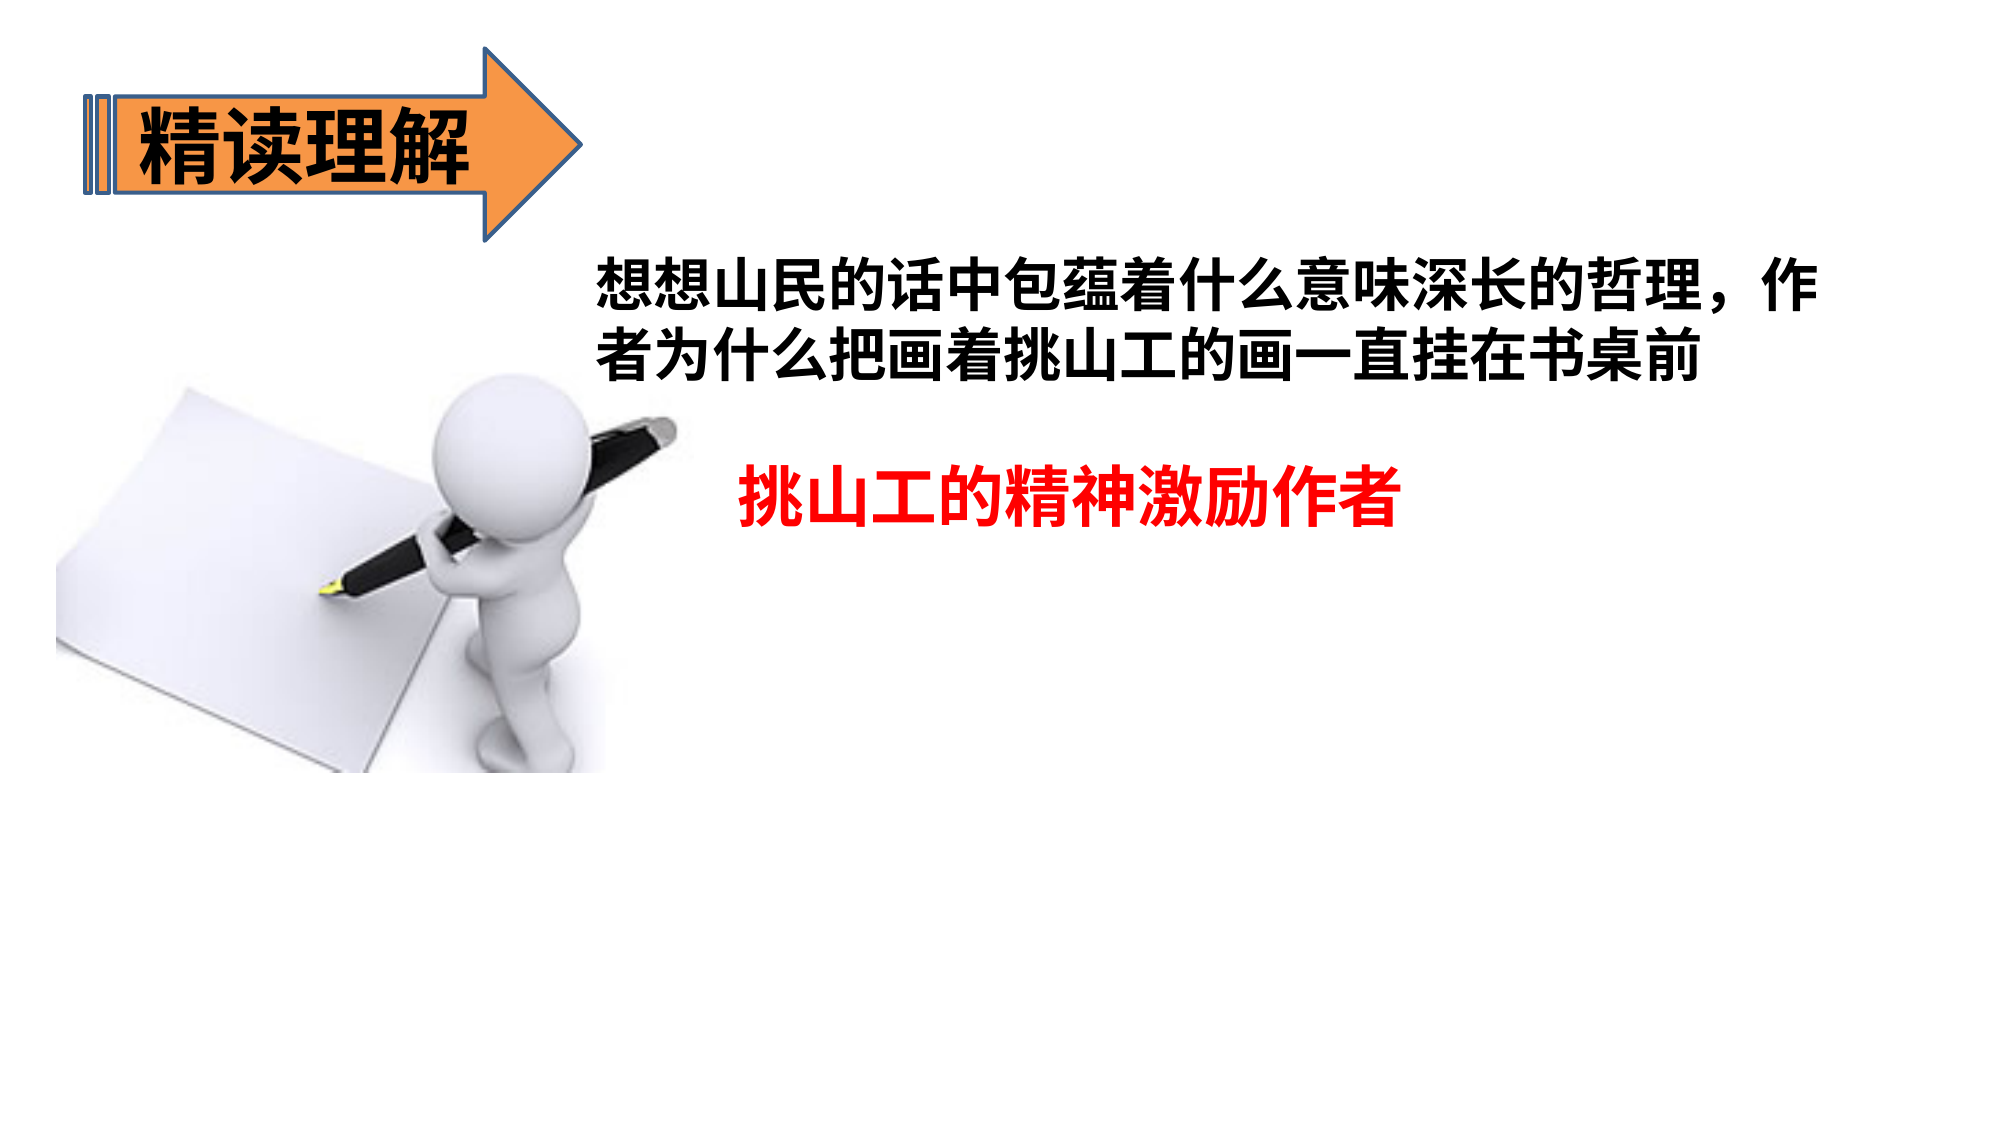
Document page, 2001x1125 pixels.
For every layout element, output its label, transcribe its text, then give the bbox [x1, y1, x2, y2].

text_box 想想山民的话中包蕴着什么意味深长的哲理，作者为什么把画着挑山工的画一直挂在书桌前 [580, 240, 1843, 396]
text_box [83, 94, 93, 195]
text_box [95, 94, 111, 195]
text_box 挑山工的精神激励作者 [722, 447, 1421, 623]
text_box [112, 94, 123, 195]
text_box [482, 46, 583, 243]
text_box 精读理解 [123, 87, 493, 202]
picture [55, 352, 694, 773]
